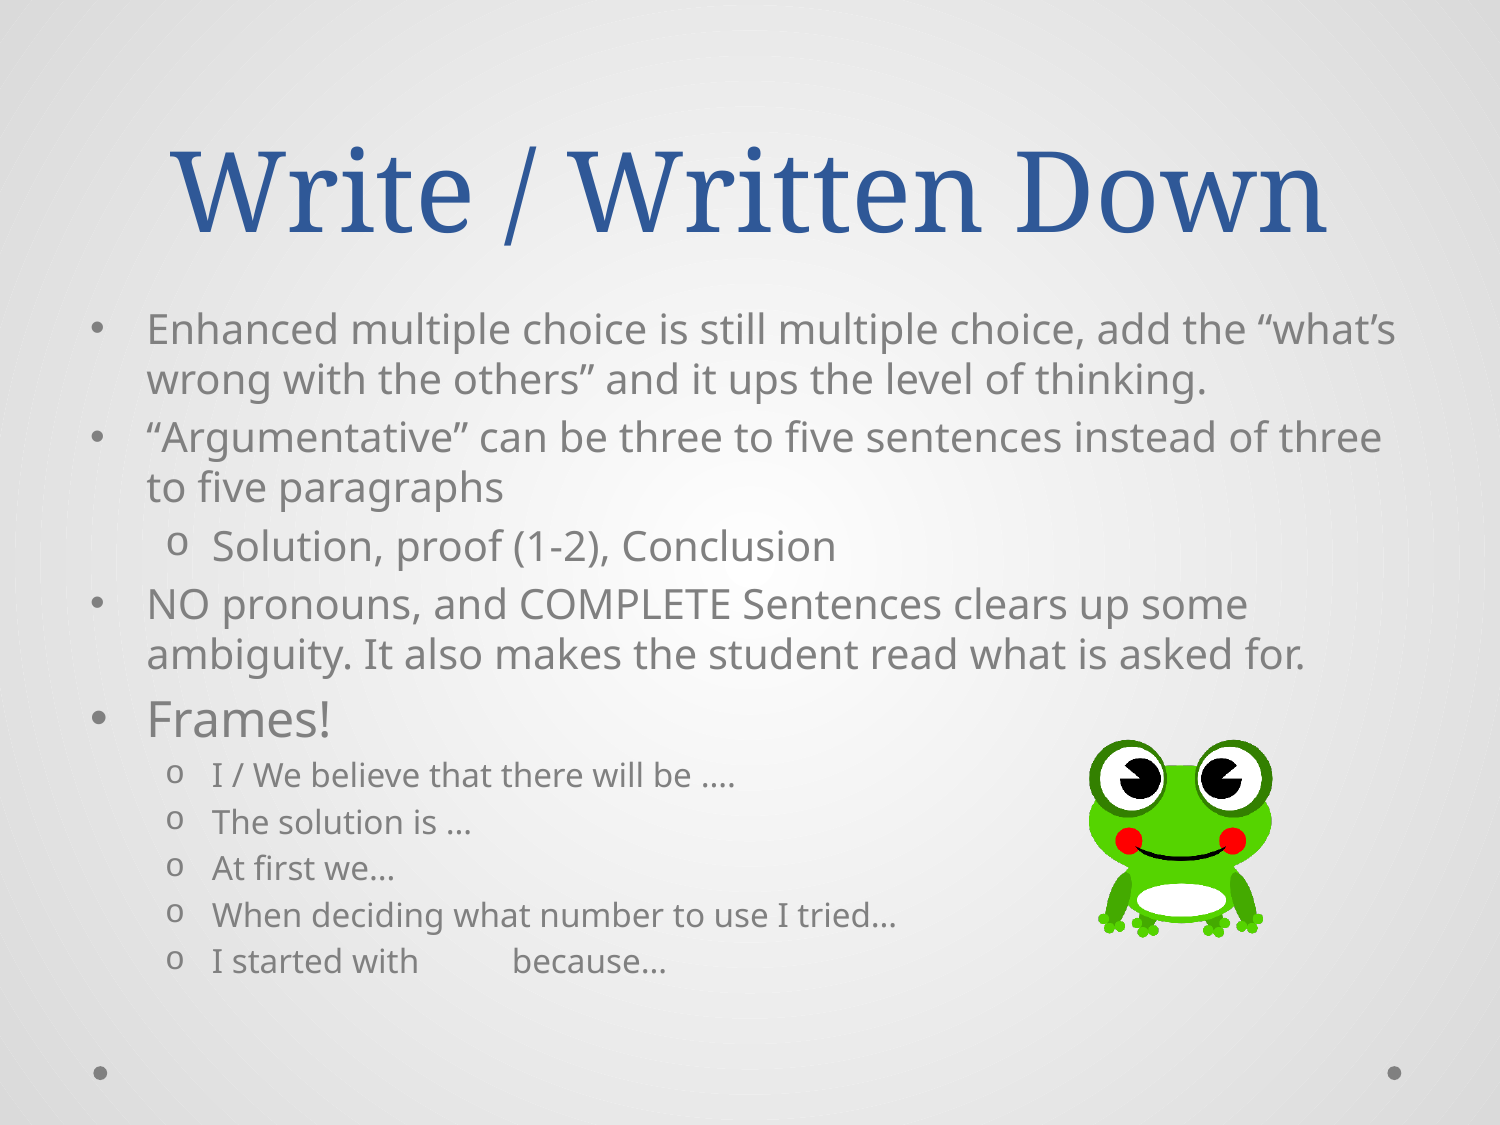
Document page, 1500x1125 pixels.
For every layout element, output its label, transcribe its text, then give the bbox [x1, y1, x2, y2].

picture [1024, 633, 1336, 1073]
list Enhanced multiple choice is still multiple choice, add the “what’s wrong with the others” and it ups the level of thinking. “Argumentative” can be three to five sentences instead of three to five paragraphs Solution, proof (1-2), Conclusion NO pronouns, and COMPLETE Sentences clears up some ambiguity. It also makes the student read what is asked for. Frames! I / We believe that there will be …. The solution is … At first we… When deciding what number to use I tried… I started with because… [75, 295, 1425, 1038]
title Write / Written Down [75, 0, 1425, 263]
